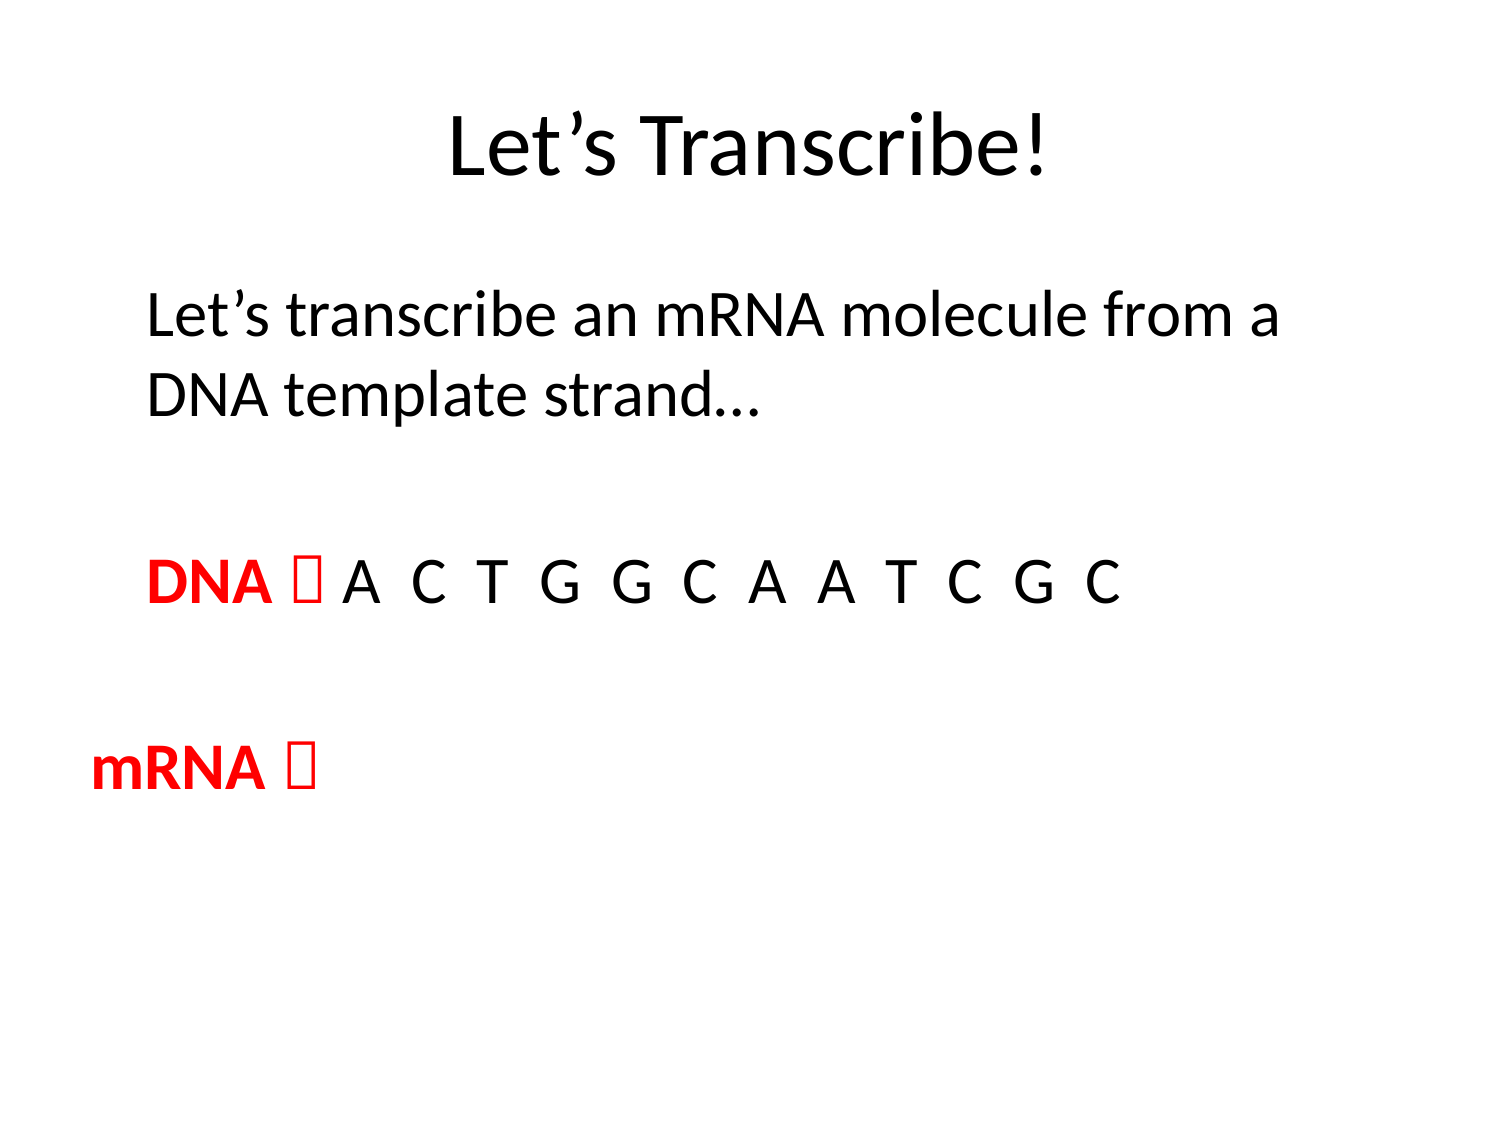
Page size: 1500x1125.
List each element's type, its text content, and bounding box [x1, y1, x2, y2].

title Let’s Transcribe! [74, 44, 1426, 233]
list Let’s transcribe an mRNA molecule from a DNA template strand… DNA  A C T G G C A A T C G C mRNA  [74, 262, 1426, 1006]
